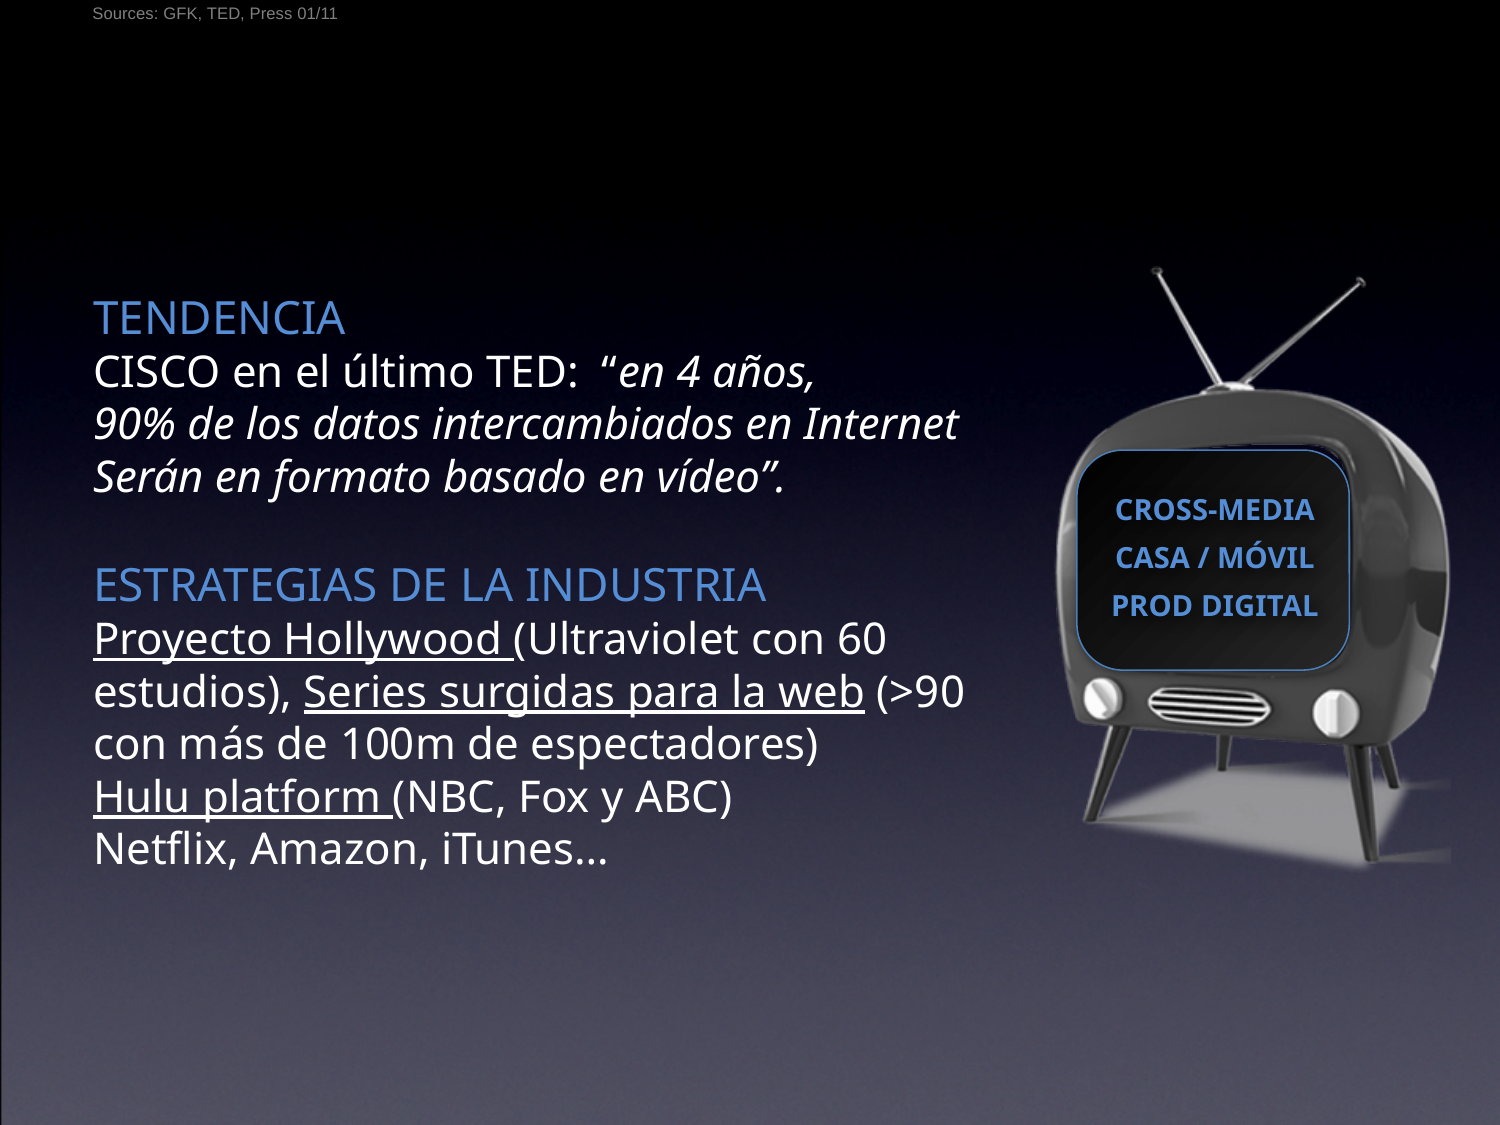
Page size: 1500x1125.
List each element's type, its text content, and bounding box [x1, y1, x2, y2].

text_box TENDENCIA CISCO en el último TED: “en 4 años, 90% de los datos intercambiados en Internet Serán en formato basado en vídeo”. ESTRATEGIAS DE LA INDUSTRIA Proyecto Hollywood (Ultraviolet con 60 estudios), Series surgidas para la web (>90 con más de 100m de espectadores) Hulu platform (NBC, Fox y ABC) Netflix, Amazon, iTunes… [78, 281, 1031, 553]
text_box Sources: GFK, TED, Press 01/11 [92, 0, 876, 23]
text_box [1041, 245, 1451, 906]
picture [0, 0, 1500, 1125]
